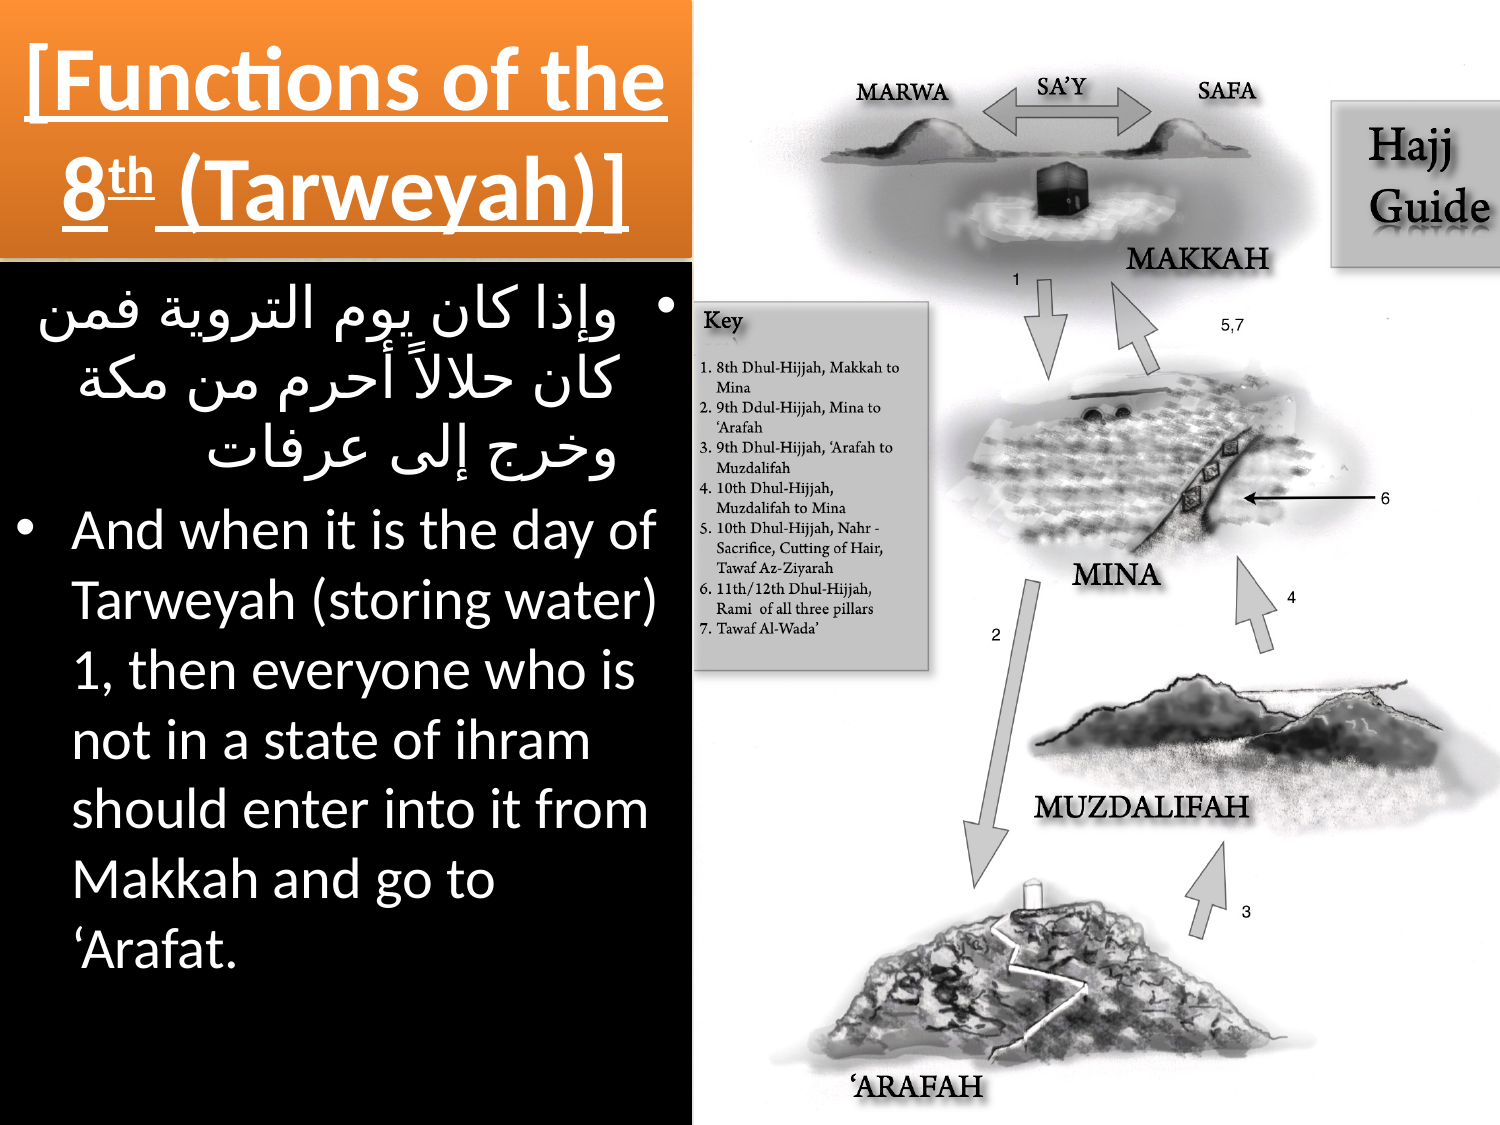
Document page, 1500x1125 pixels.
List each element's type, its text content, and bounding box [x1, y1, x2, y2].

title [Functions of the 8th (Tarweyah)] [0, 0, 688, 259]
picture [0, 0, 693, 514]
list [693, 0, 1500, 1125]
list وإذا كان يوم التروية فمن كان حلالاً أحرم من مكة وخرج إلى عرفات And when it is the day of Tarweyah (storing water) 1, then everyone who is not in a state of ihram should enter into it from Makkah and go to ‘Arafat. [0, 262, 688, 1125]
